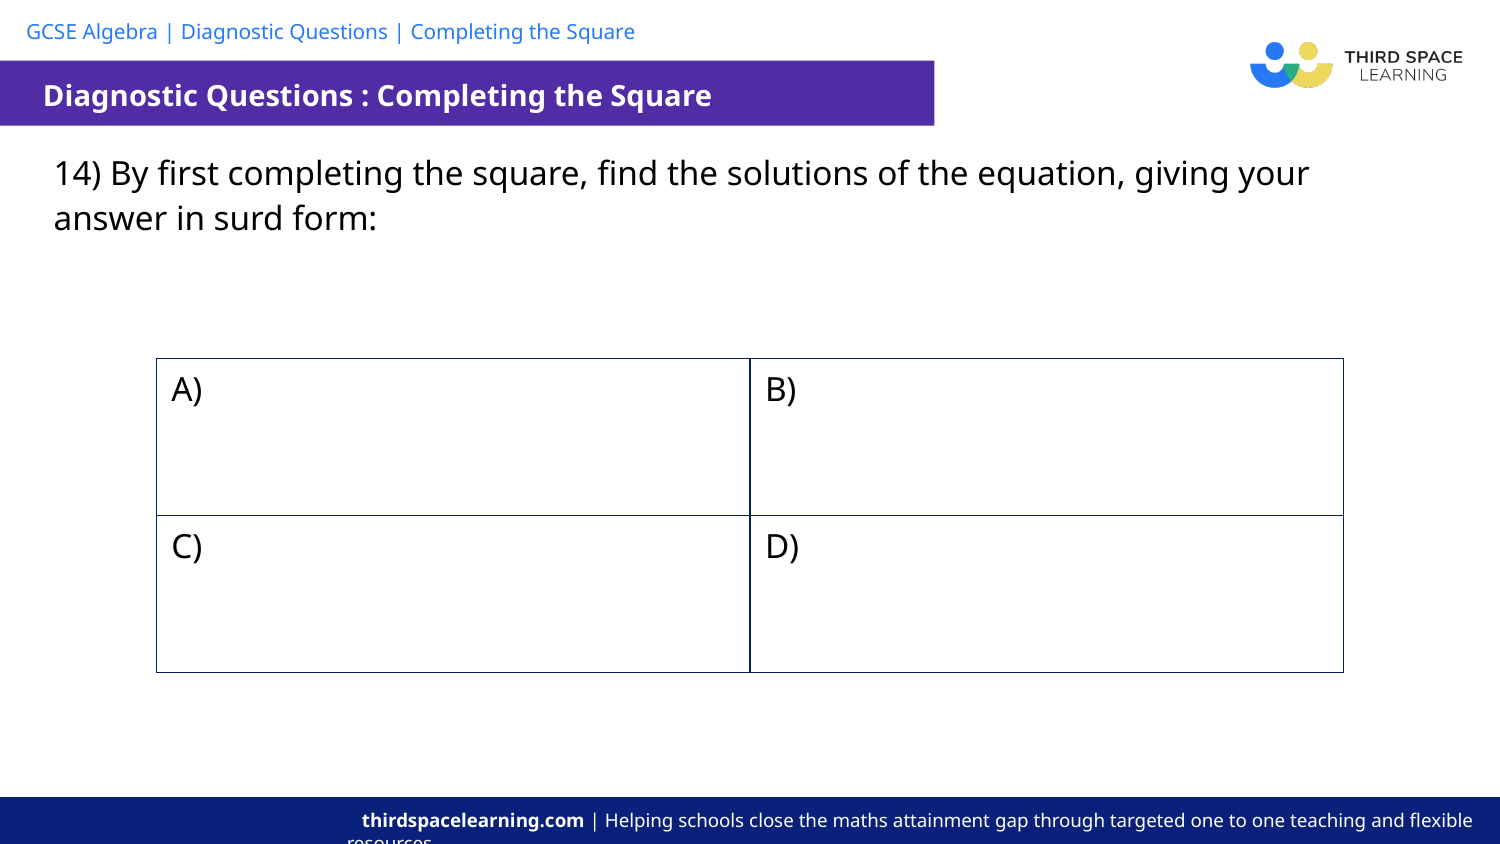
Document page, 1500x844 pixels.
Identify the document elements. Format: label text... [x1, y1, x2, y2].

text_box Diagnostic Questions : Completing the Square [27, 61, 933, 127]
picture [1250, 33, 1465, 99]
